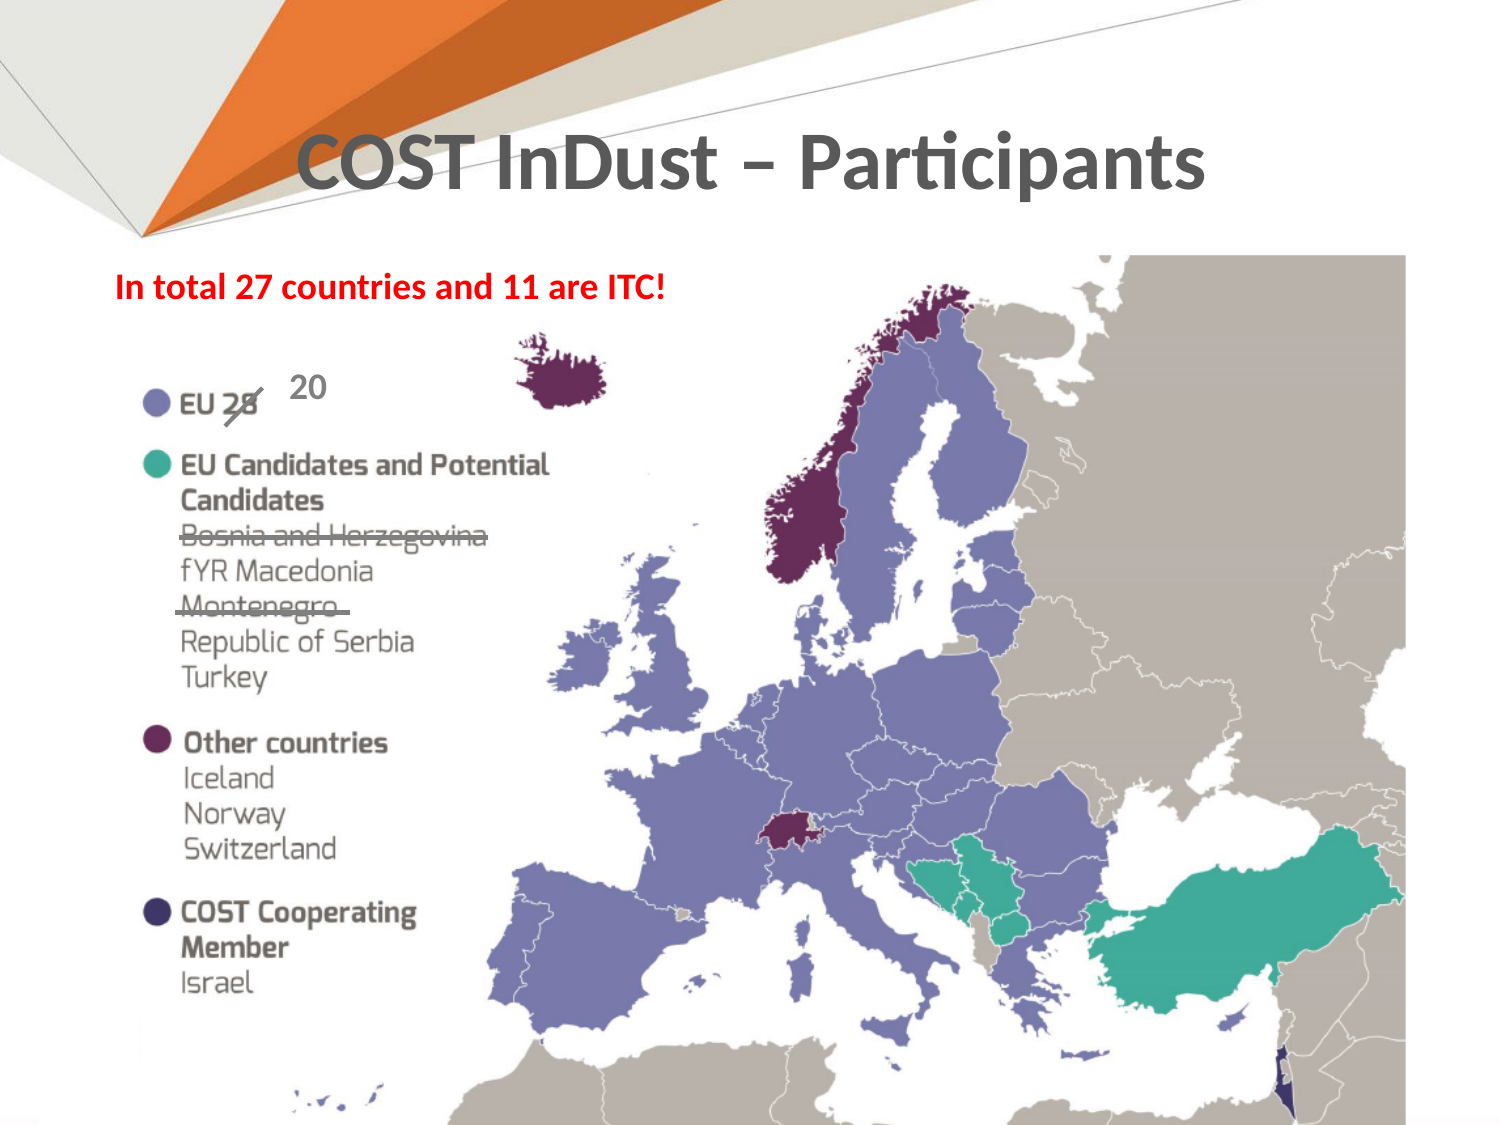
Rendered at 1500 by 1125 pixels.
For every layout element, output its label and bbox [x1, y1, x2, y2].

picture [0, 0, 1500, 1125]
text_box [224, 387, 263, 427]
